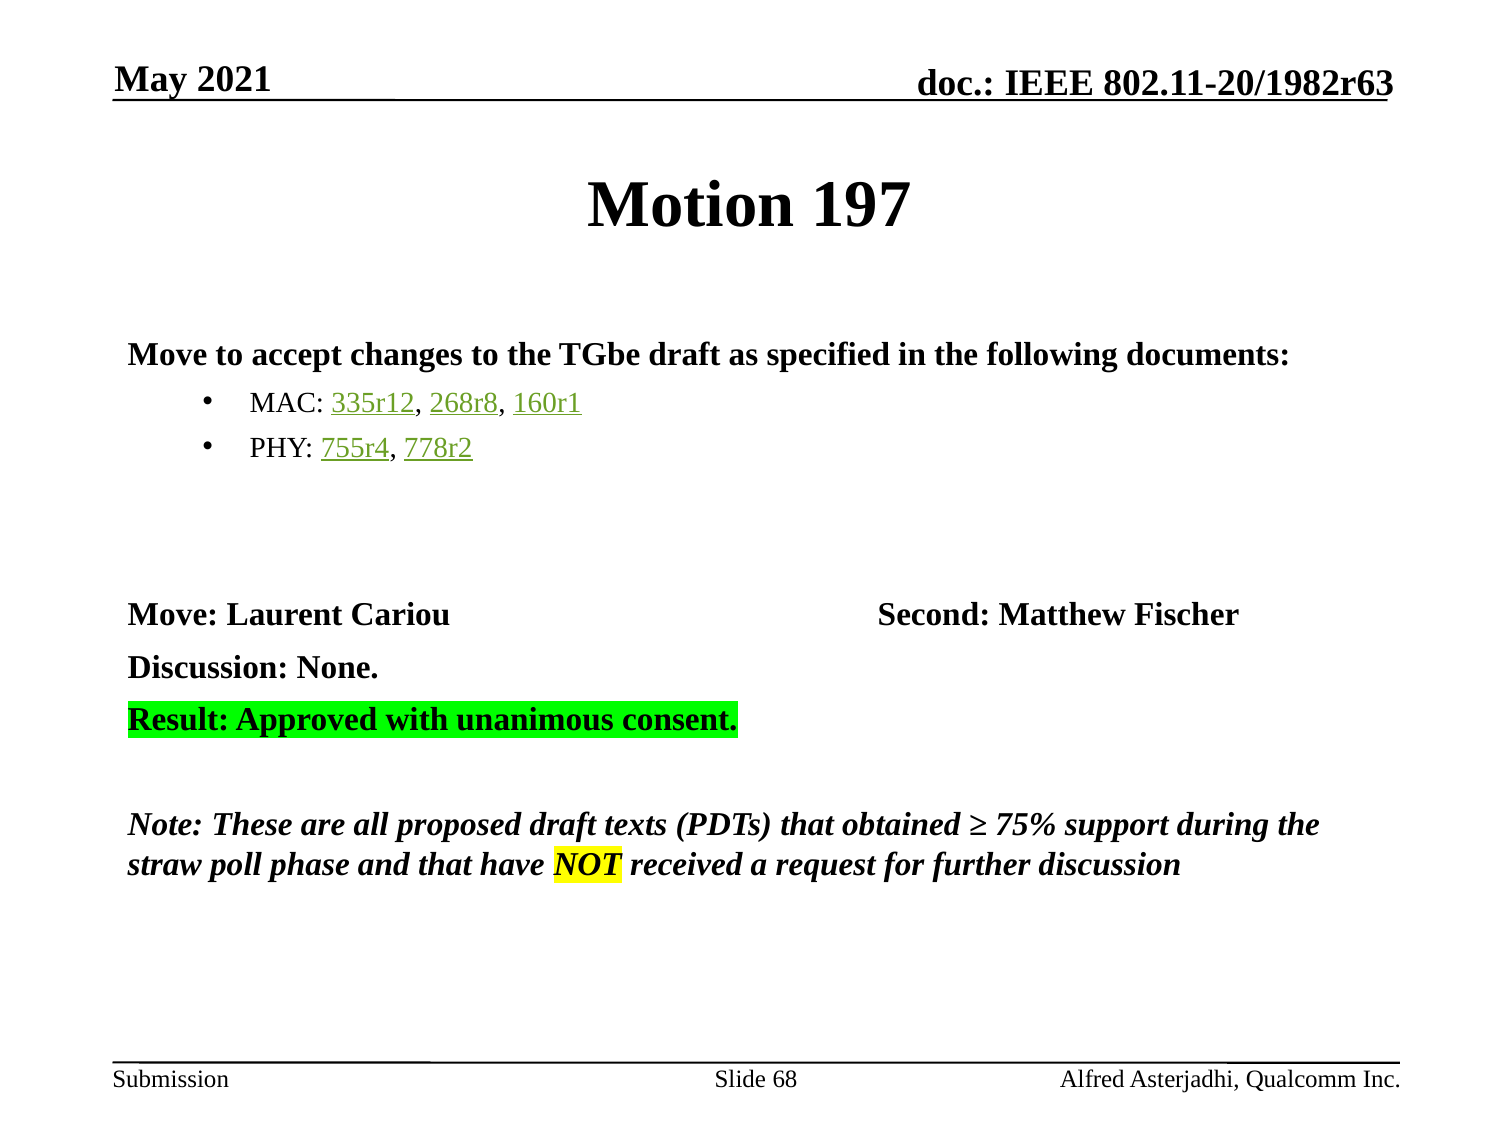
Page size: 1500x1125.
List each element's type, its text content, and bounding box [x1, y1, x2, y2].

footer Alfred Asterjadhi, Qualcomm Inc. [878, 1061, 1402, 1093]
list Move to accept changes to the TGbe draft as specified in the following documents: MAC: 335r12, 268r8, 160r1 PHY: 755r4, 778r2 Move: Laurent Cariou Second: Matthew Fischer Discussion: None. Result: Approved with unanimous consent. Note: These are all proposed draft texts (PDTs) that obtained ≥ 75% support during the straw poll phase and that have NOT received a request for further discussion [112, 324, 1388, 1000]
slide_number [114, 54, 423, 100]
slide_number Slide 68 [712, 1061, 800, 1123]
title Motion 197 [112, 112, 1388, 288]
